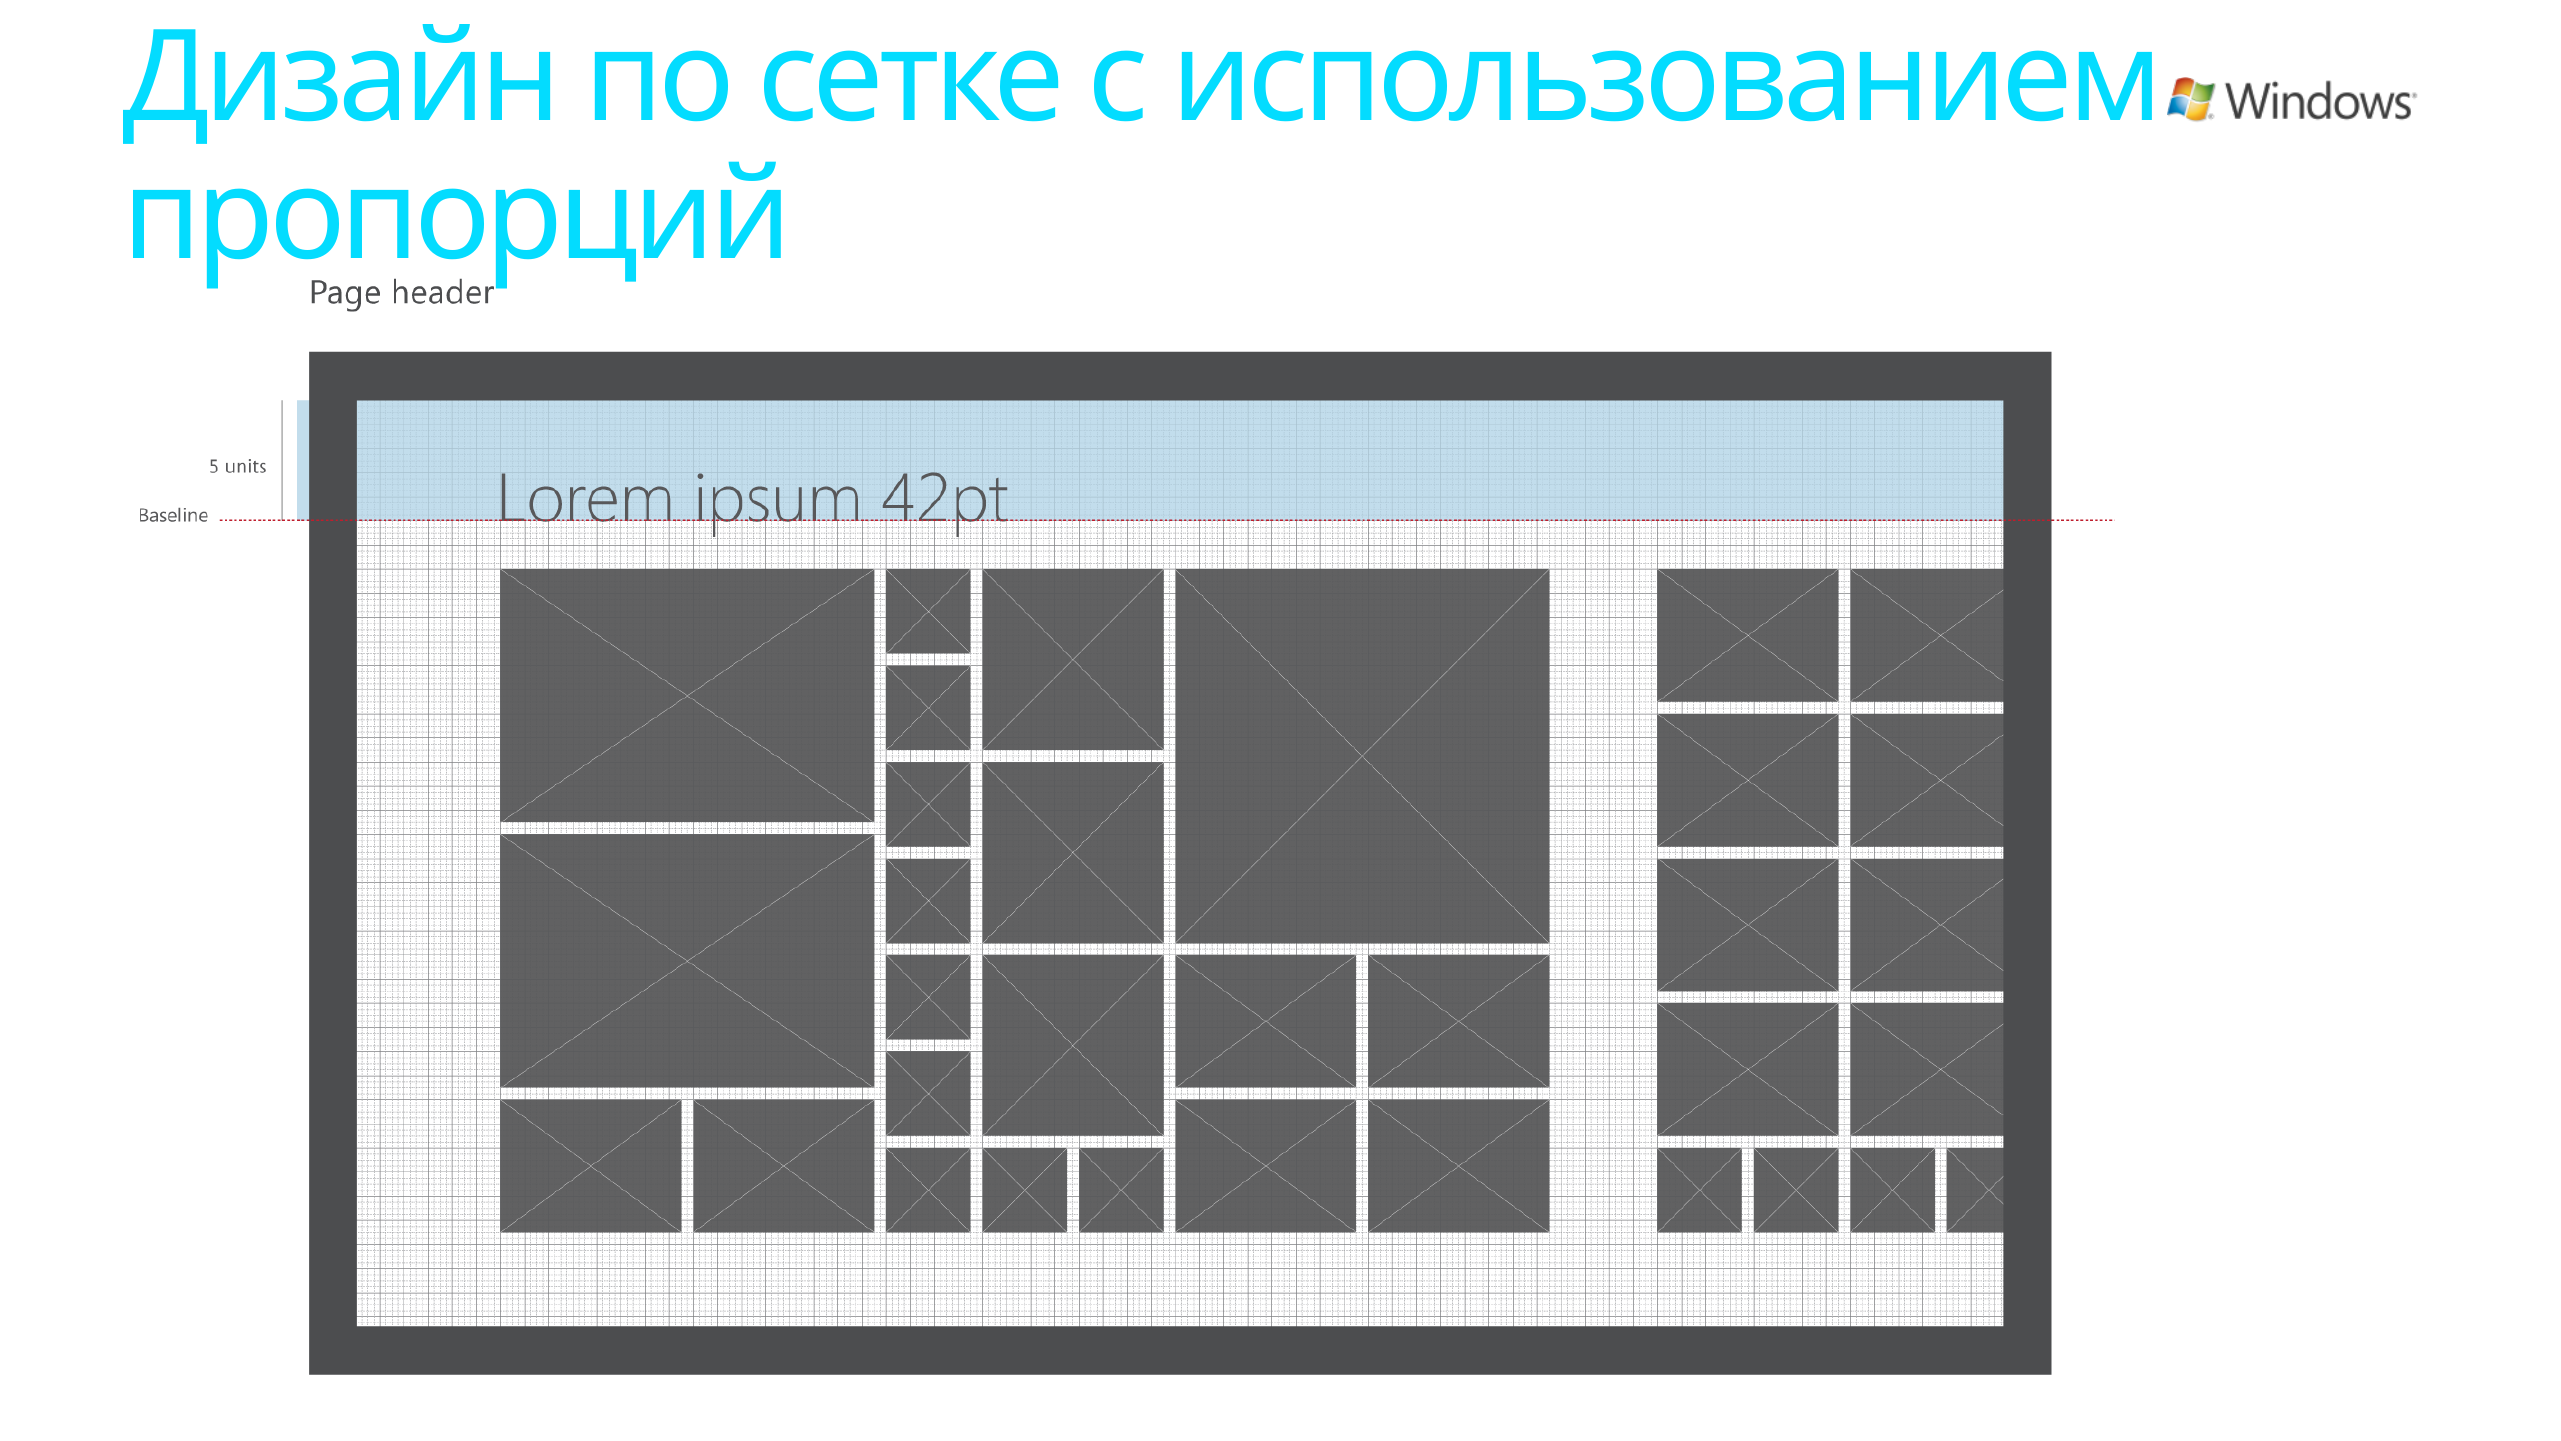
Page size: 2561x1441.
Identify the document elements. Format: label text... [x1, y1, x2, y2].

title Дизайн по сетке с использованием пропорций [122, 41, 2465, 286]
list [18, 79, 2361, 1441]
